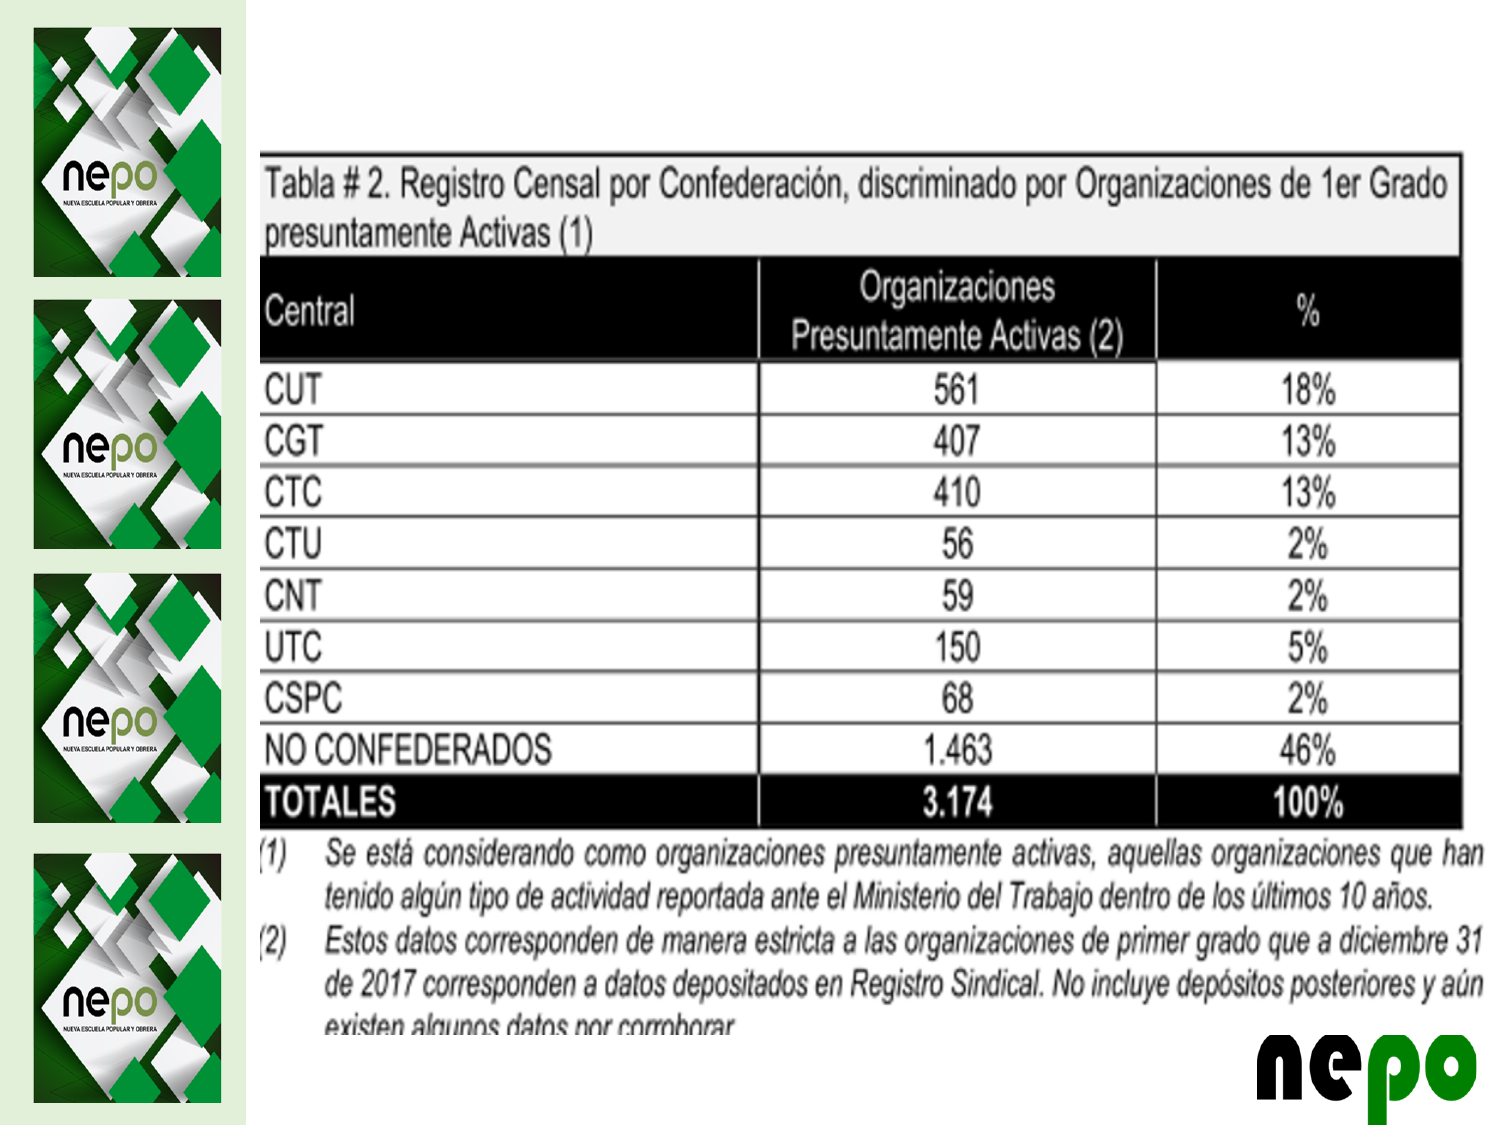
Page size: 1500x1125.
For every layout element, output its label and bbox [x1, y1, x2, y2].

picture [1257, 1035, 1477, 1125]
picture [0, 0, 246, 1125]
list [260, 125, 1500, 1035]
